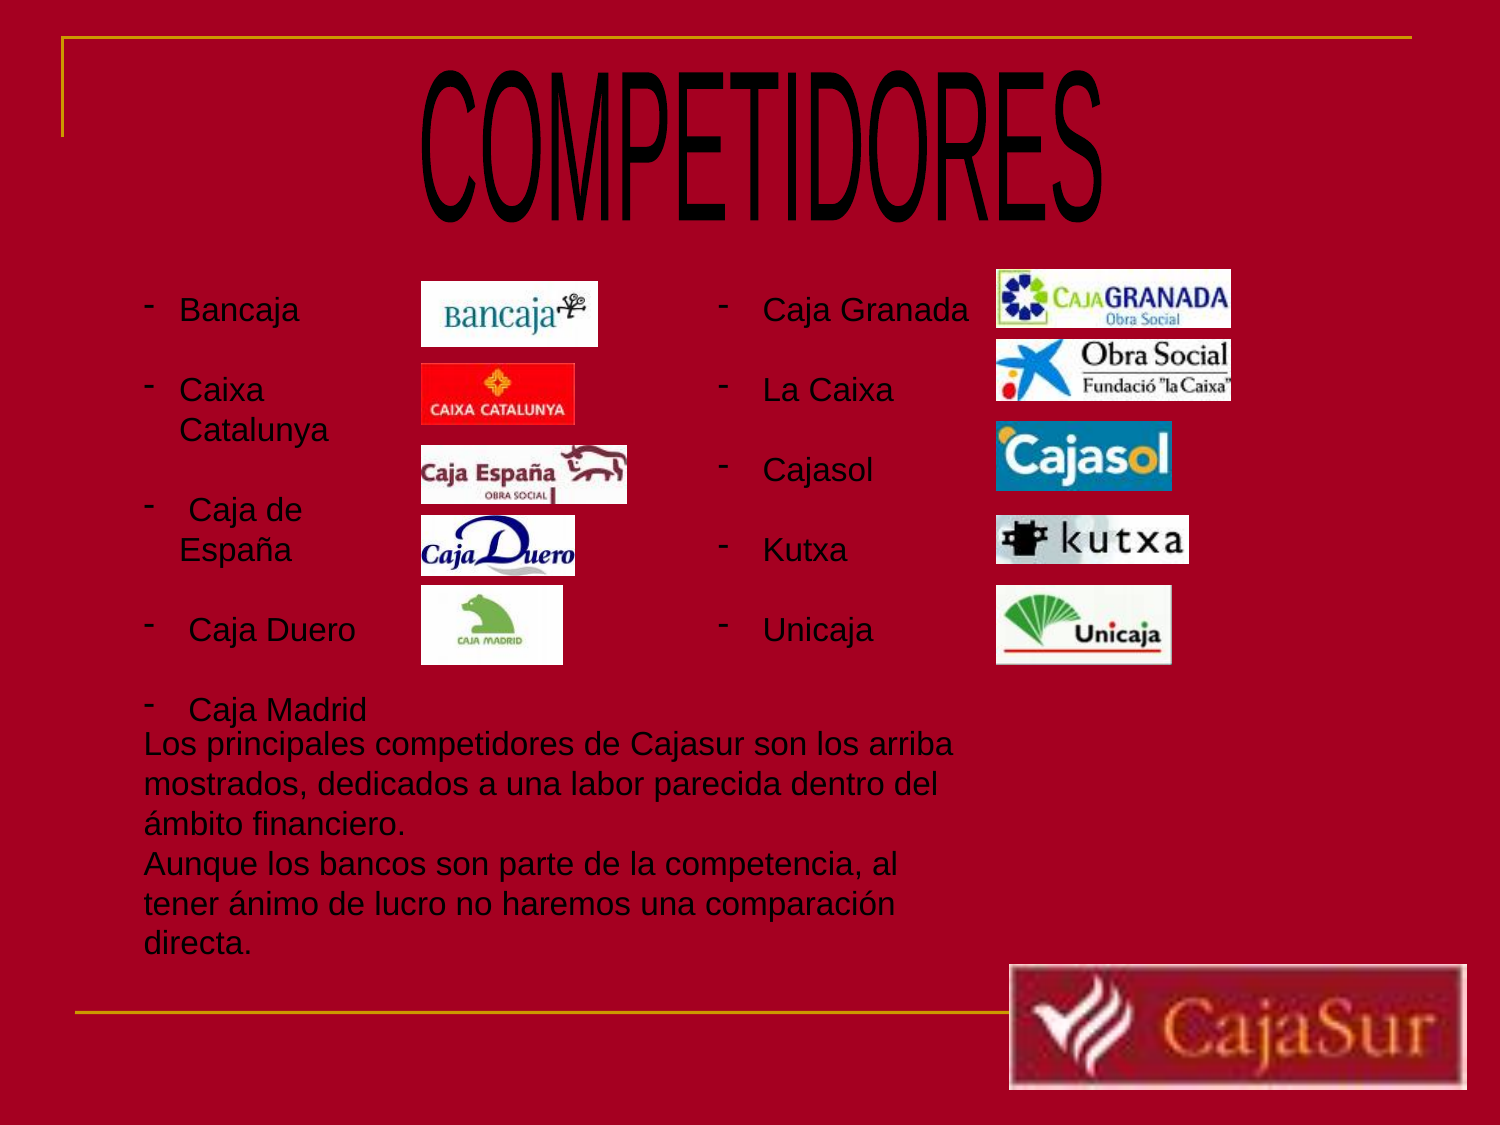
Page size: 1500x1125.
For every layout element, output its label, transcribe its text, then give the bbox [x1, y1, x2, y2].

picture [421, 445, 627, 505]
text_box Los principales competidores de Cajasur son los arriba mostrados, dedicados a una labor parecida dentro del ámbito financiero. Aunque los bancos son parte de la competencia, al tener ánimo de lucro no haremos una comparación directa. [128, 714, 973, 970]
picture [995, 269, 1231, 328]
picture [421, 515, 575, 576]
picture [421, 585, 563, 665]
picture [995, 339, 1231, 401]
text_box Caja Granada La Caixa Cajasol Kutxa Unicaja [703, 281, 1207, 696]
picture [421, 281, 598, 348]
picture [1009, 963, 1467, 1091]
text_box Bancaja Caixa Catalunya Caja de España Caja Duero Caja Madrid [128, 281, 422, 714]
picture [421, 362, 575, 425]
picture [995, 585, 1173, 665]
picture [995, 515, 1189, 565]
picture [995, 426, 1173, 488]
